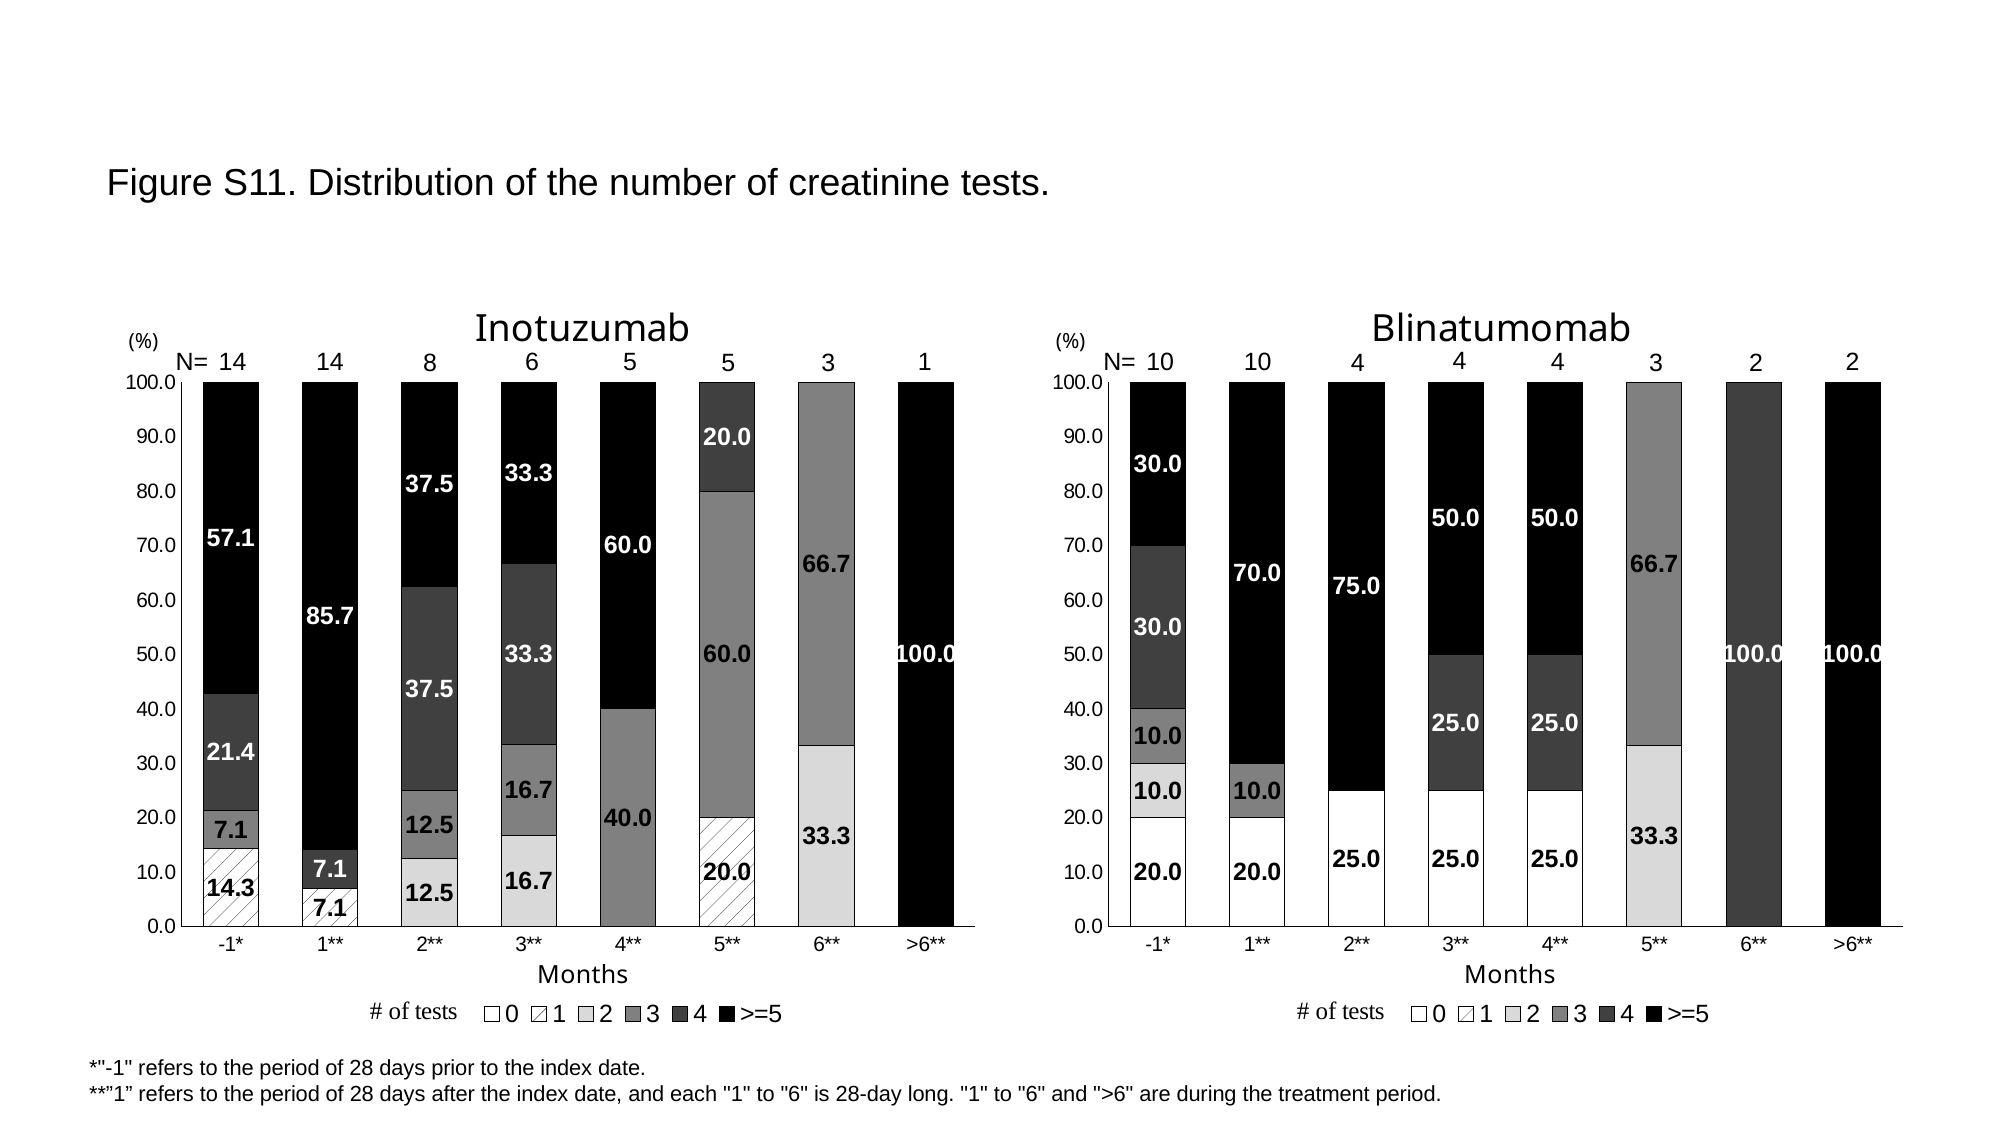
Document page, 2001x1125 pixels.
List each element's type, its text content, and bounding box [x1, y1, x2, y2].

text_box *"-1" refers to the period of 28 days prior to the index date. **”1” refers to the period of 28 days after the index date, and each "1" to "6" is 28-day long. "1" to "6" and ">6" are during the treatment period. [74, 1045, 1905, 1114]
chart [95, 266, 999, 1037]
chart [1022, 266, 1926, 1037]
text_box Figure S11. Distribution of the number of creatinine tests. [91, 150, 1819, 211]
